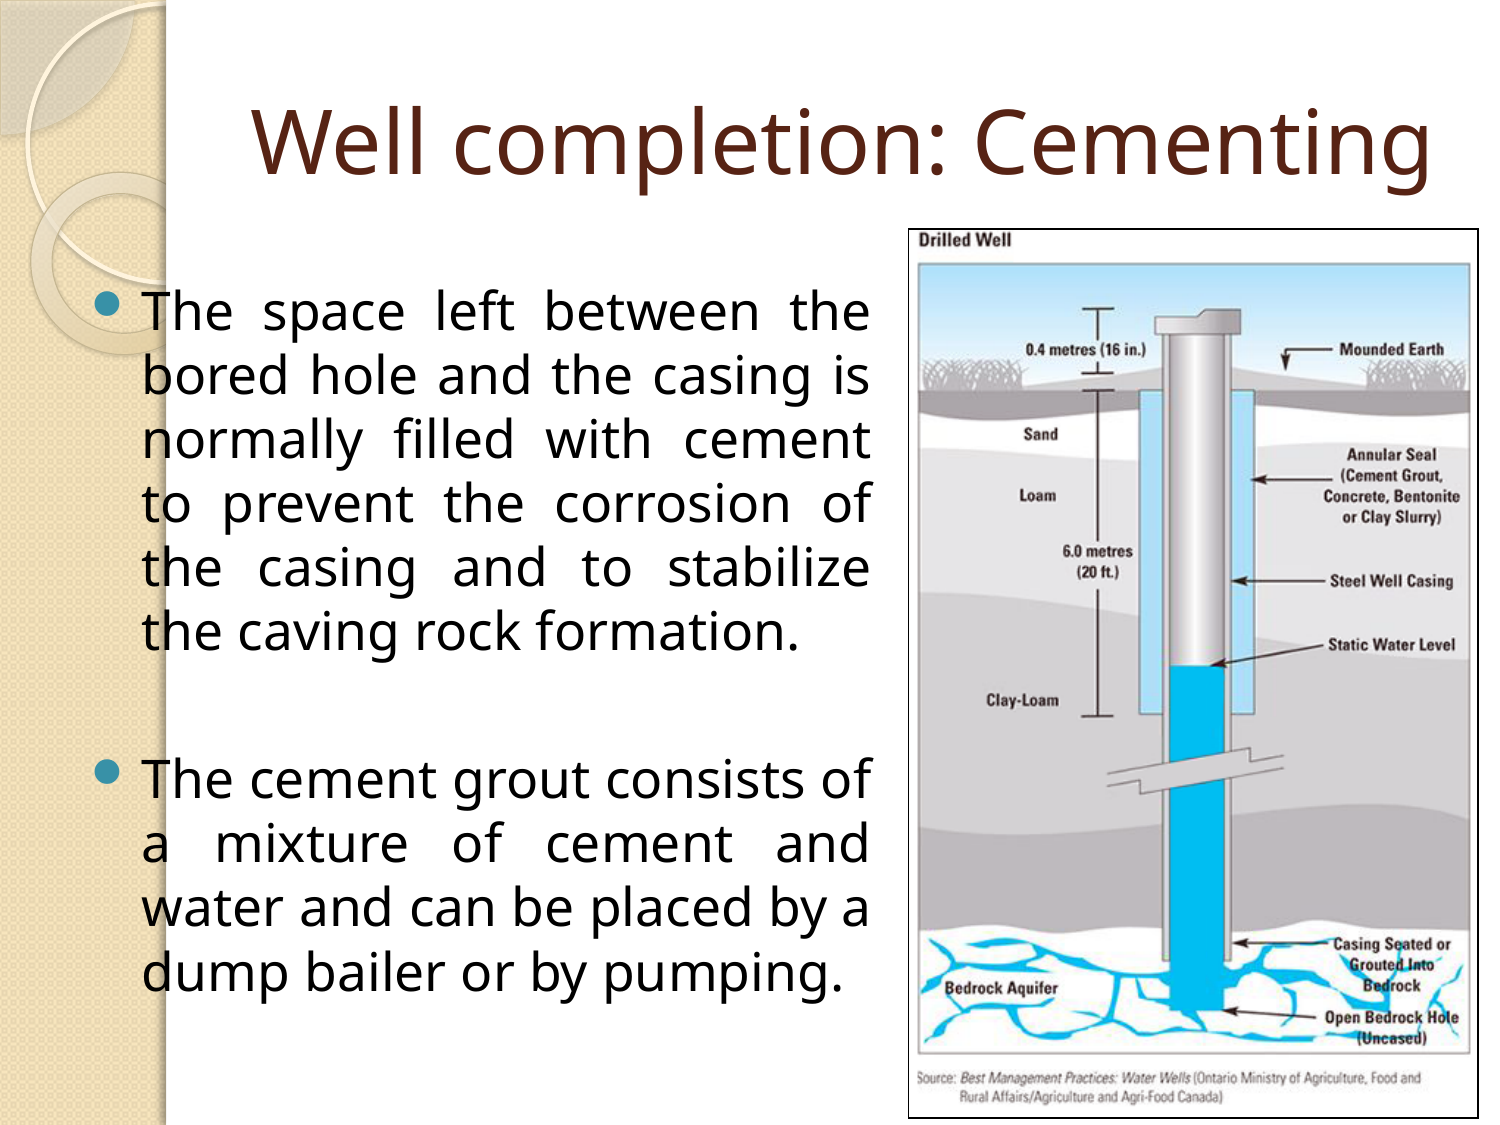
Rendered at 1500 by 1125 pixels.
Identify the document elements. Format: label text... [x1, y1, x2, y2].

title Well completion: Cementing [235, 45, 1466, 233]
list The space left between the bored hole and the casing is normally filled with cement to prevent the corrosion of the casing and to stabilize the caving rock formation. The cement grout consists of a mixture of cement and water and can be placed by a dump bailer or by pumping. [75, 270, 888, 1075]
picture [909, 229, 1478, 1118]
